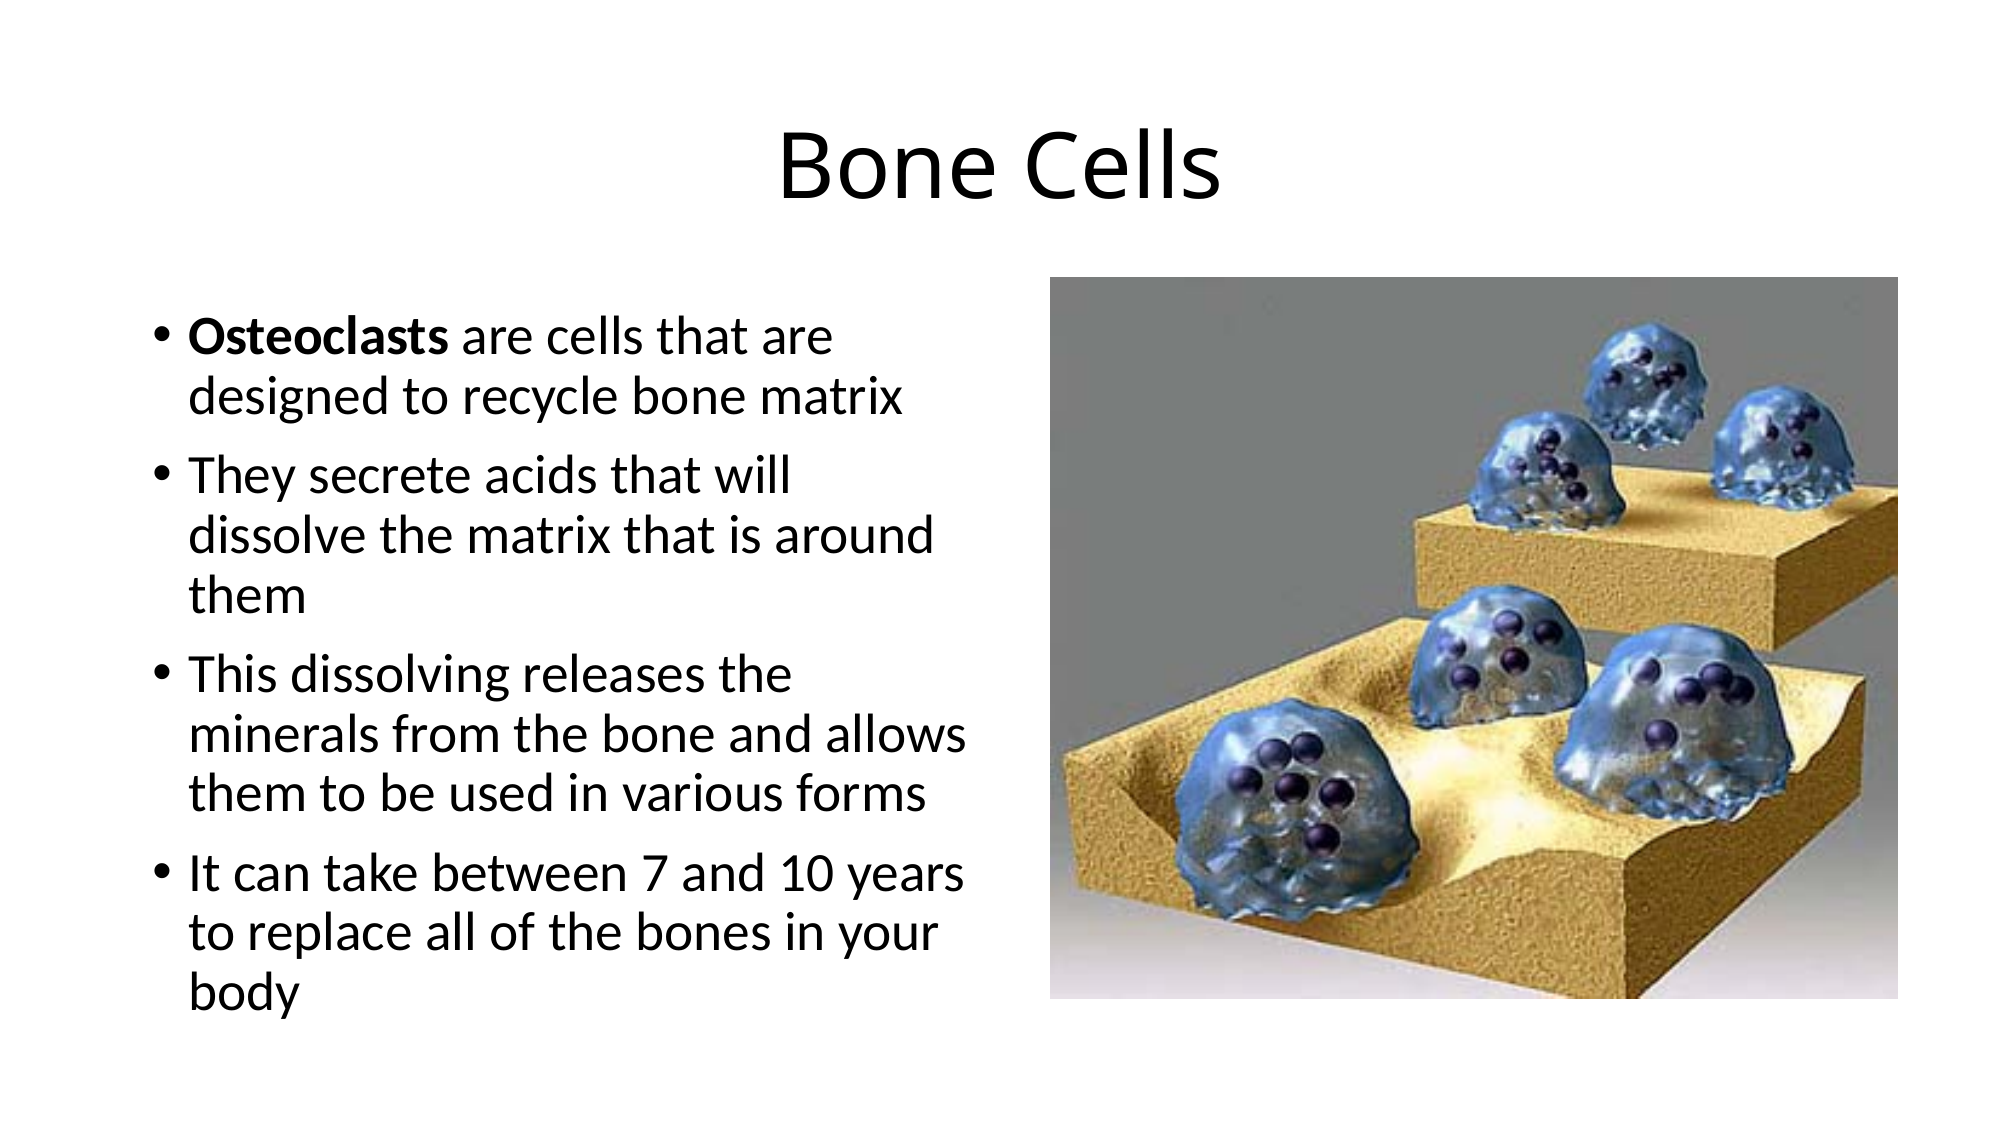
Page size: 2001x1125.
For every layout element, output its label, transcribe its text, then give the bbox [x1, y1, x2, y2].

list Osteoclasts are cells that are designed to recycle bone matrix They secrete acids that will dissolve the matrix that is around them This dissolving releases the minerals from the bone and allows them to be used in various forms It can take between 7 and 10 years to replace all of the bones in your body [137, 299, 988, 1082]
picture [1050, 277, 1898, 999]
title Bone Cells [137, 59, 1863, 278]
